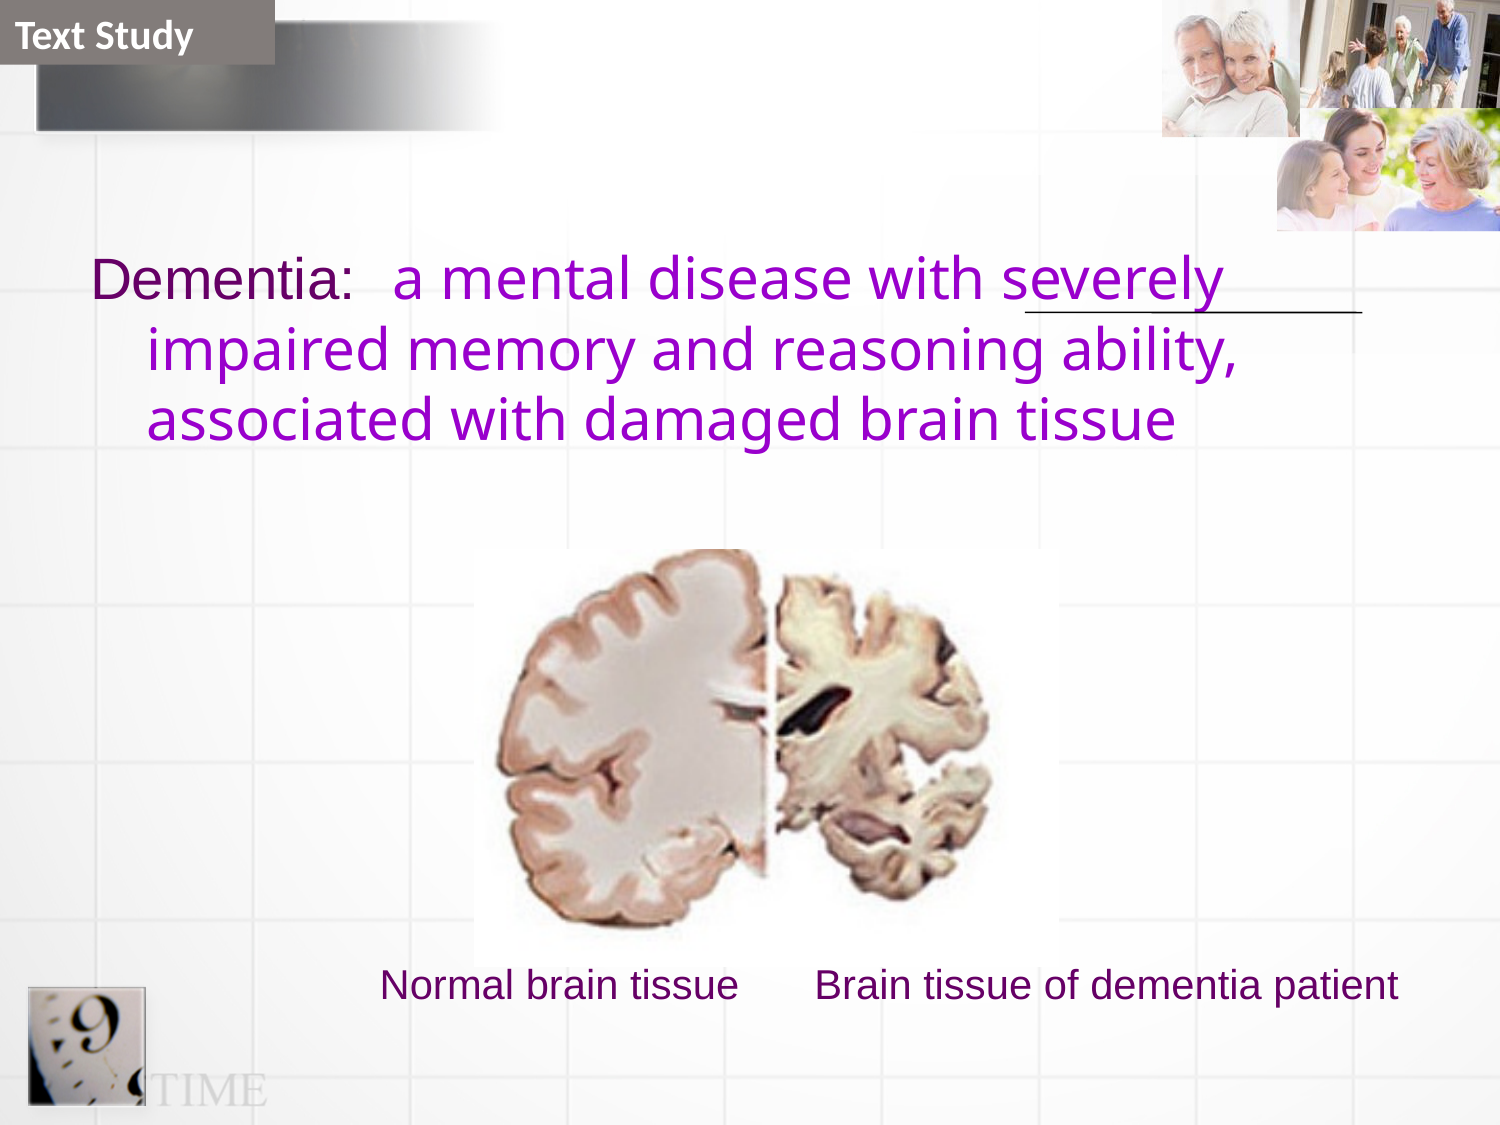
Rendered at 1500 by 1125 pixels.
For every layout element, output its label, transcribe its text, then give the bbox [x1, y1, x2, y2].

list Dementia: a mental disease with severely impaired memory and reasoning ability, associated with damaged brain tissue [75, 224, 1463, 463]
text_box Normal brain tissue [364, 950, 755, 1015]
picture [0, 0, 1500, 1125]
text_box Text Study [0, 0, 275, 65]
text_box Brain tissue of dementia patient [799, 950, 1414, 1015]
